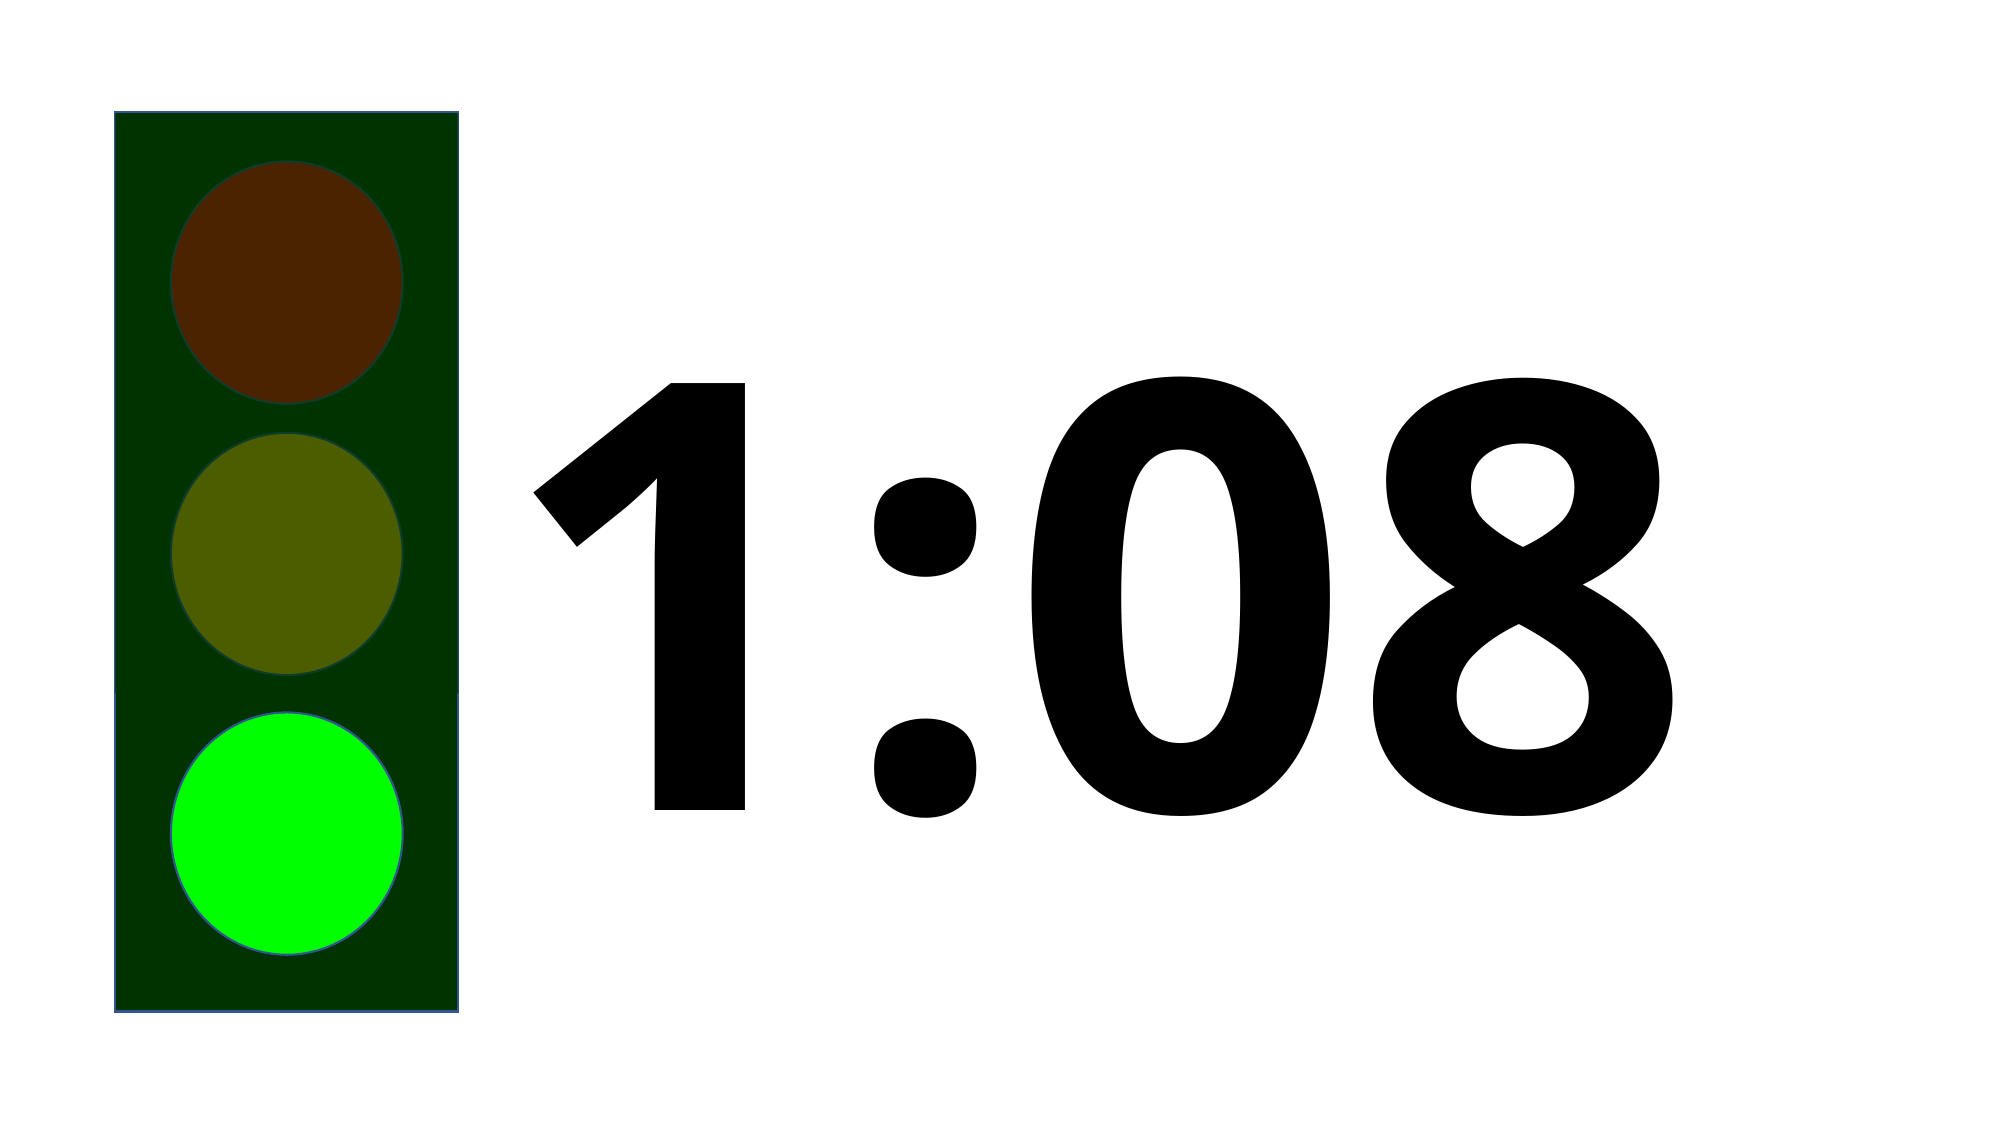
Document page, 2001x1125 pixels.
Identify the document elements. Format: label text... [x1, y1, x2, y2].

text_box [114, 695, 459, 1013]
text_box 1:08 [483, 204, 1924, 938]
text_box [169, 711, 404, 956]
text_box [114, 112, 459, 695]
